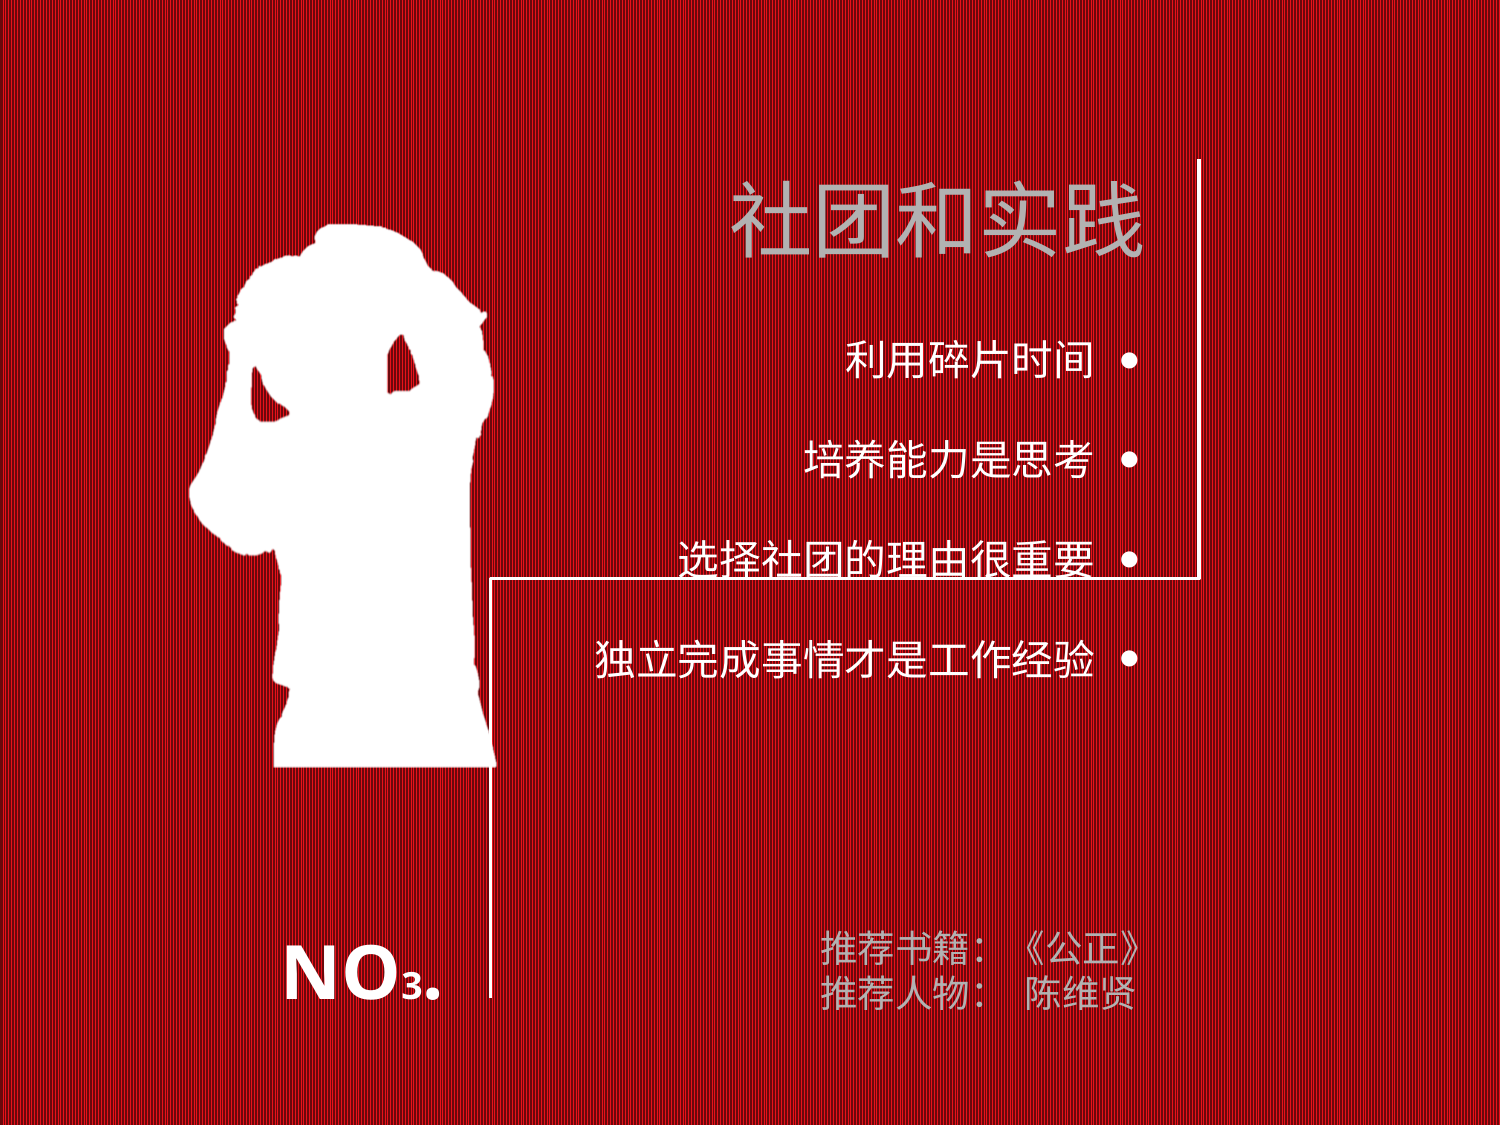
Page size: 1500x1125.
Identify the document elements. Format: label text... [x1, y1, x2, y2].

picture [181, 217, 551, 770]
text_box 推荐书籍：《公正》 推荐人物： 陈维贤 [805, 942, 1173, 1022]
text_box 社团和实践 [714, 160, 1176, 222]
text_box NO3. [265, 917, 526, 1022]
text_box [424, 223, 1264, 934]
